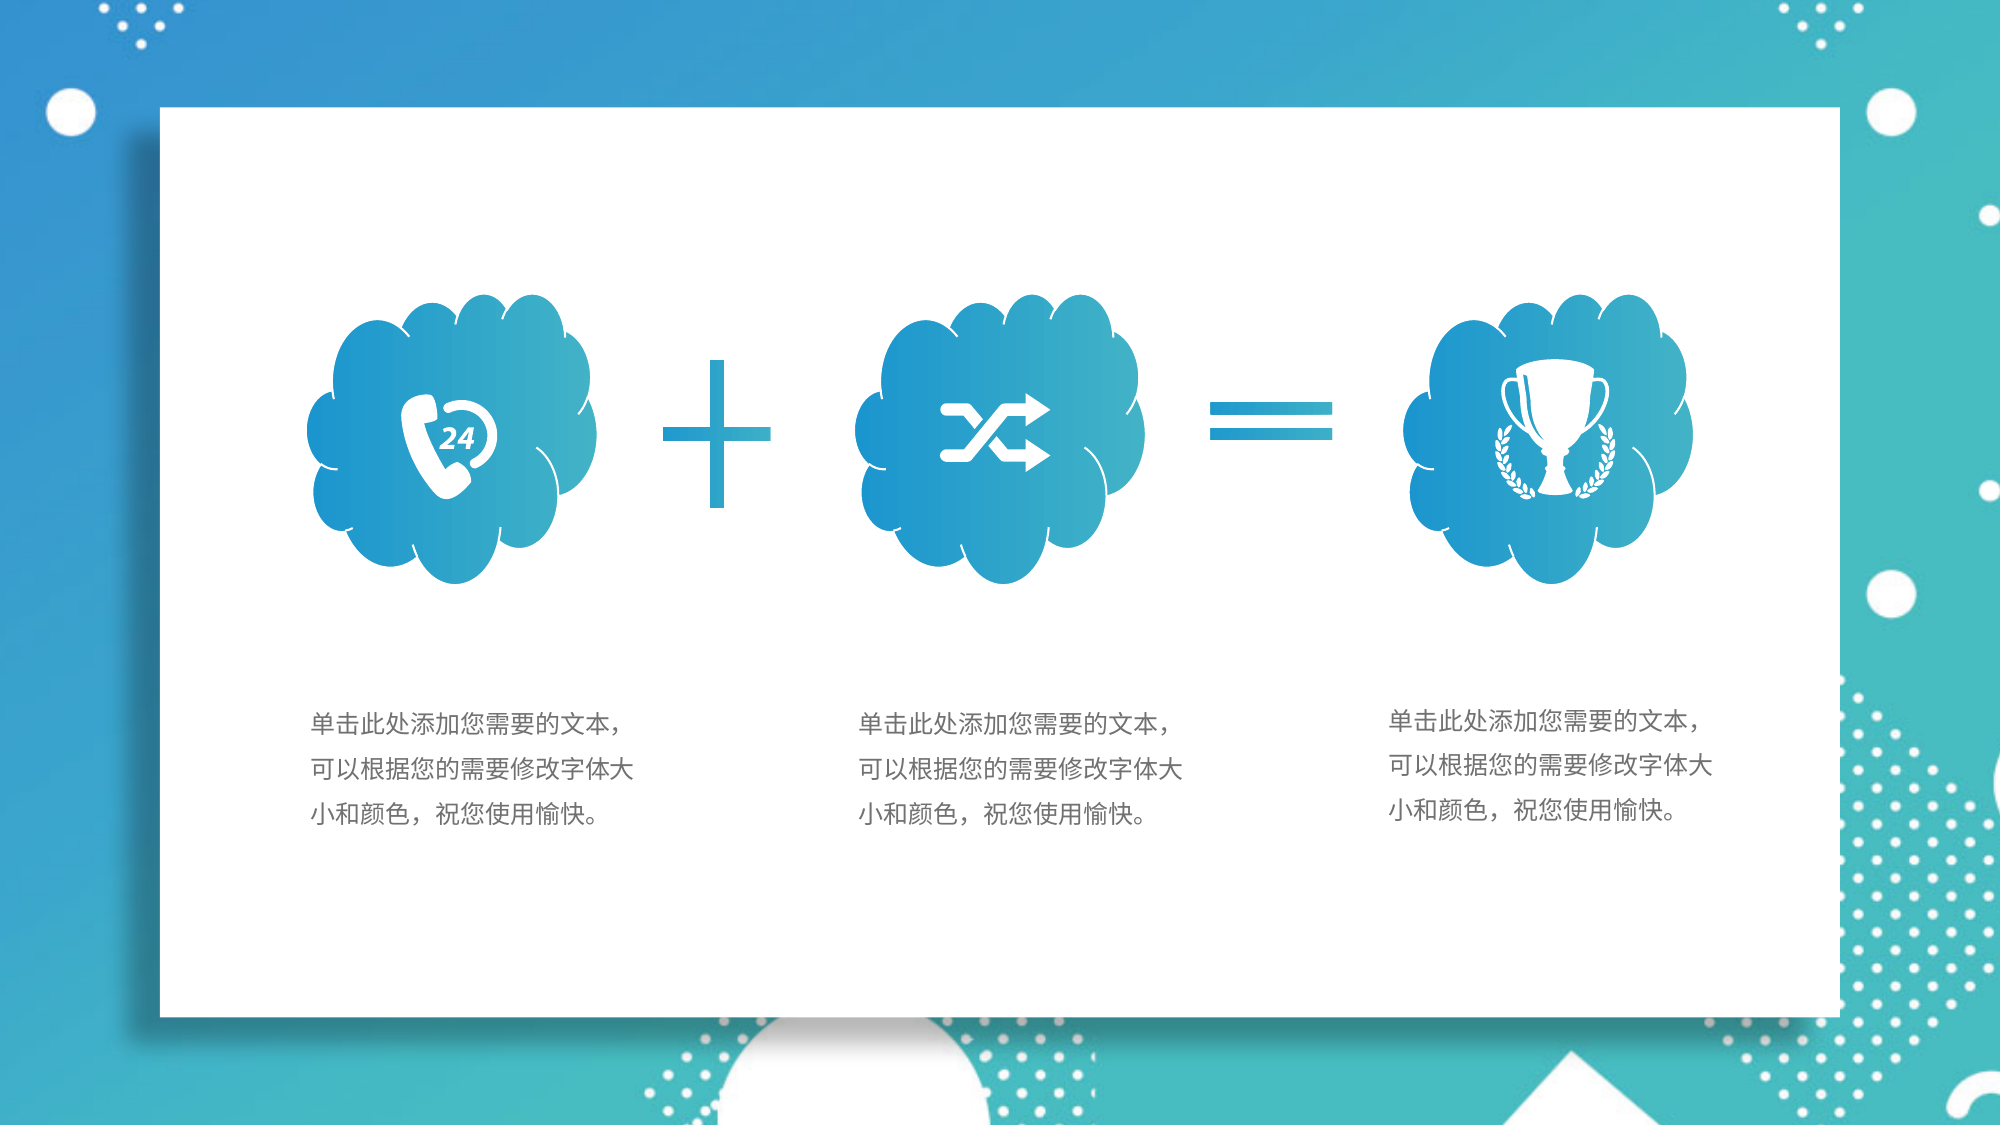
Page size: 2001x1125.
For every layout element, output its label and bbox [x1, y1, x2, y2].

text_box [1494, 355, 1616, 500]
picture [0, 0, 2000, 1125]
text_box [939, 393, 1051, 472]
